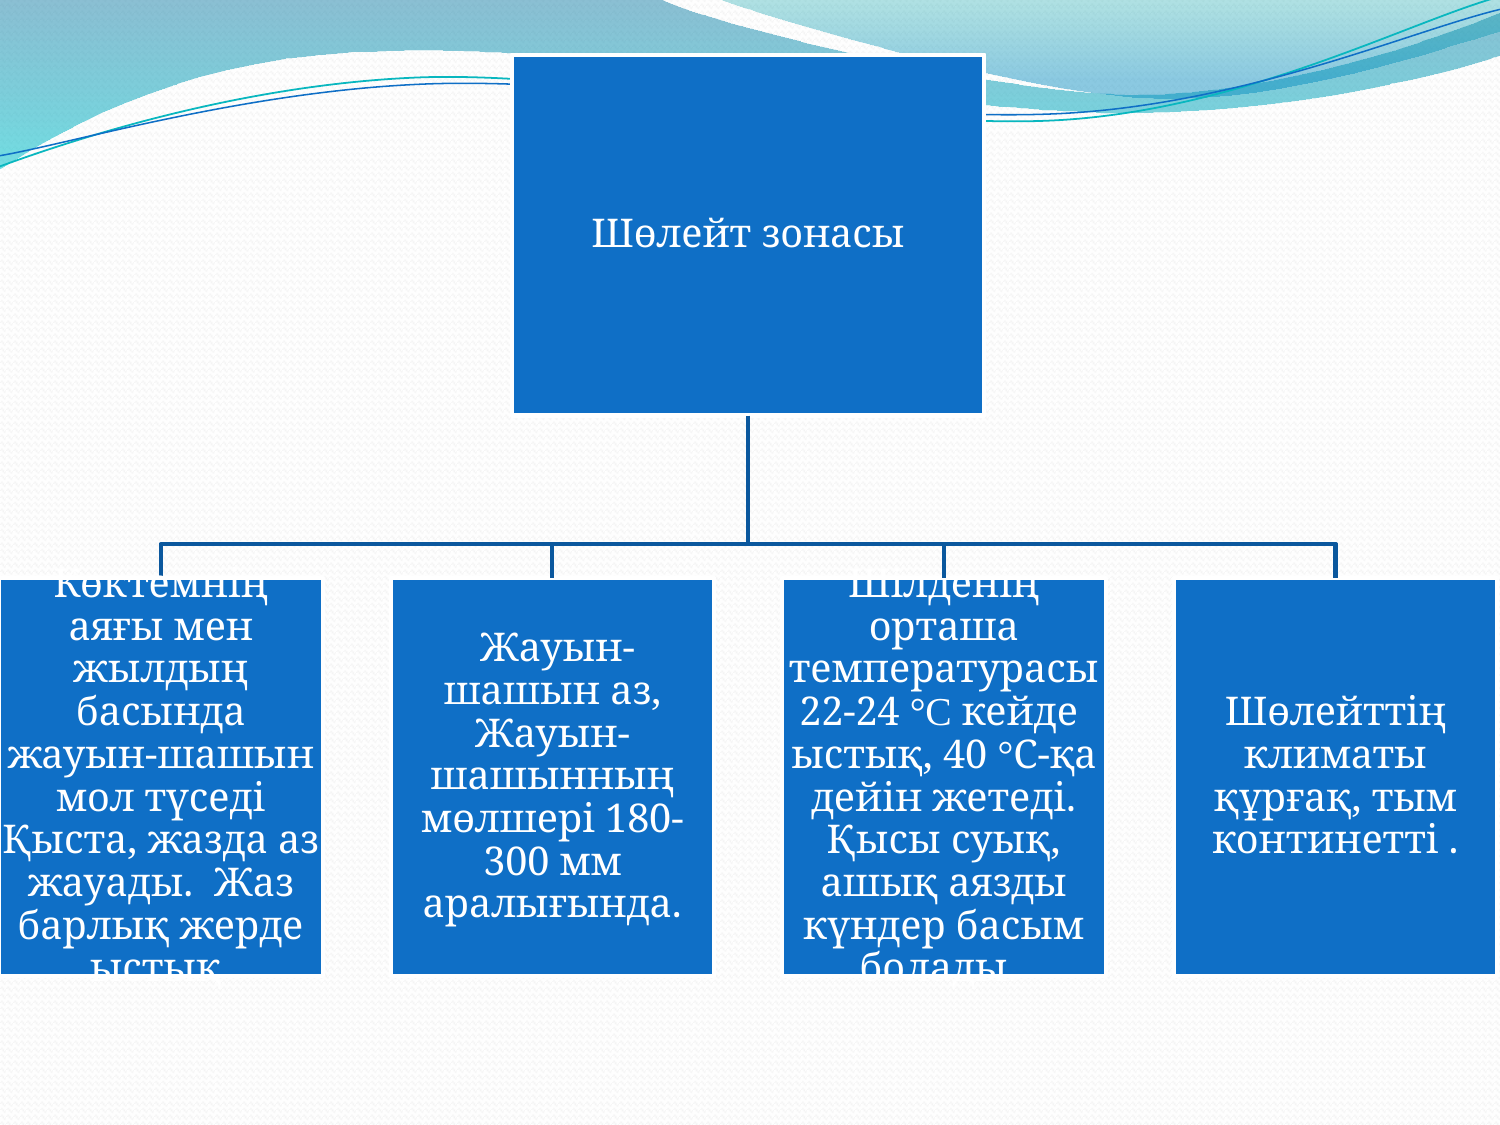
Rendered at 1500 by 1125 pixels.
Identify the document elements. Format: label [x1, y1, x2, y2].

text_box [0, 54, 1498, 977]
